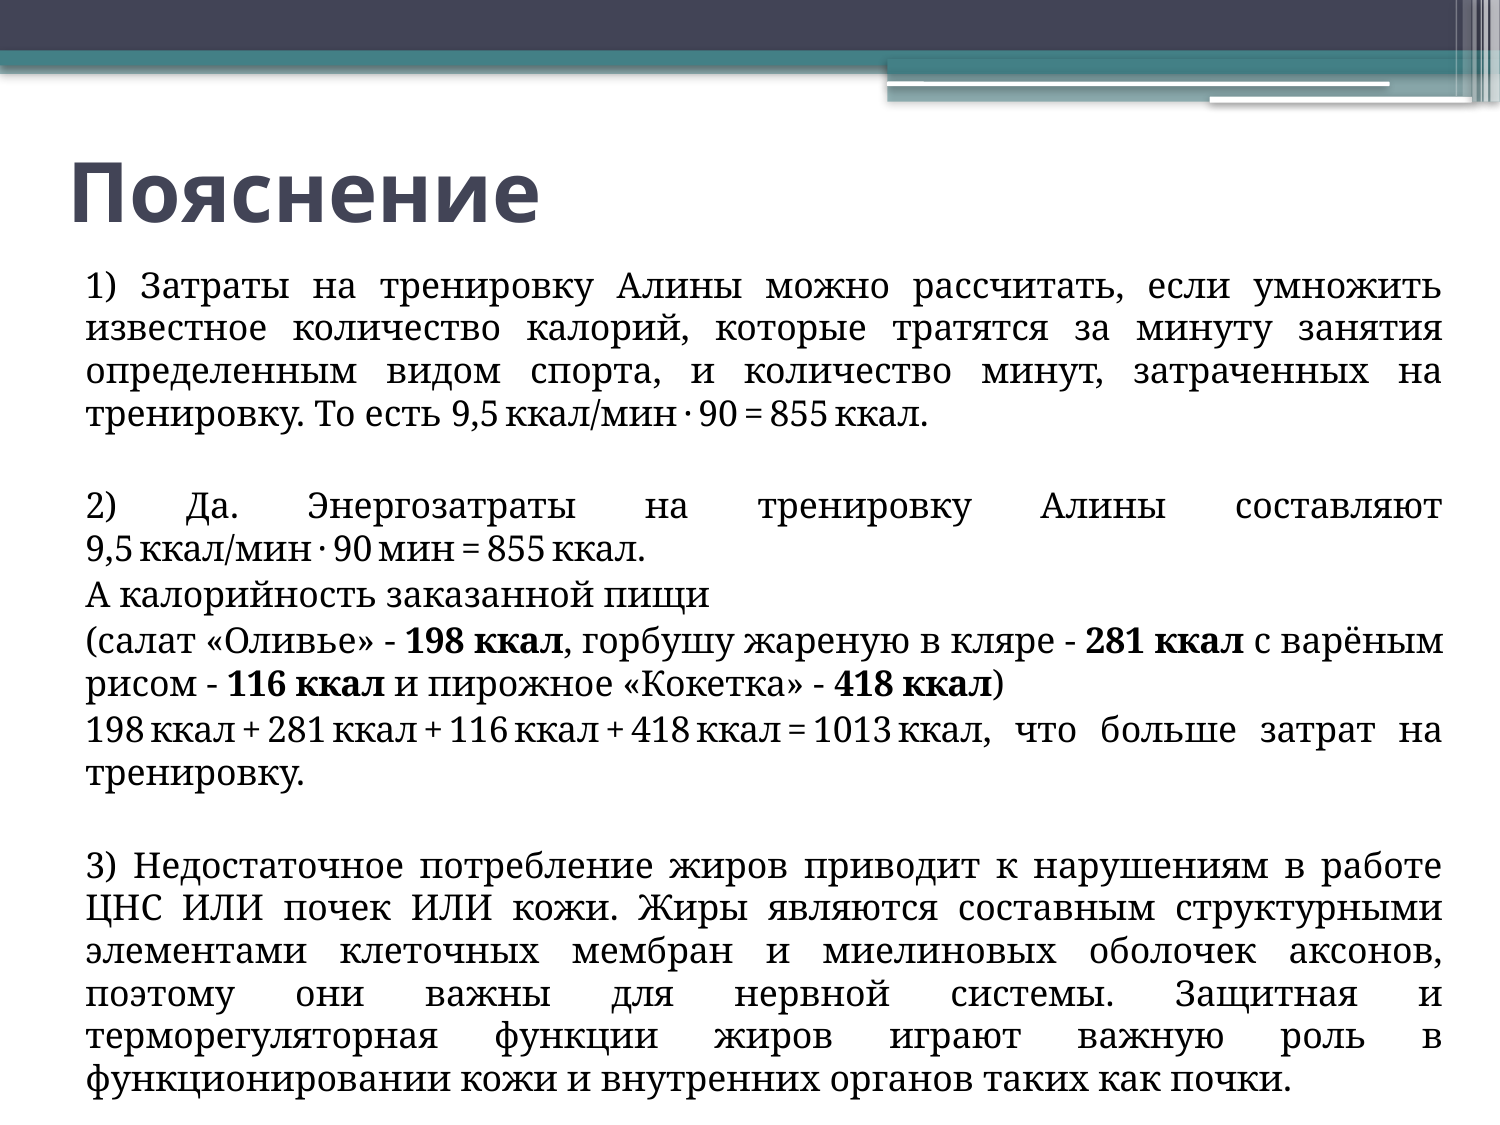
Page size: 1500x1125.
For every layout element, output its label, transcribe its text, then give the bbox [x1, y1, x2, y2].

title Пояснение [53, 101, 1404, 255]
list 1) Затраты на тренировку Алины можно рассчитать, если умножить известное количество калорий, которые тратятся за минуту занятия определенным видом спорта, и количество минут, затраченных на тренировку. То есть 9,5 ккал/мин · 90 = 855 ккал. 2) Да. Энергозатраты на тренировку Алины составляют 9,5 ккал/мин · 90 мин = 855 ккал. А калорийность заказанной пищи (салат «Оливье» - 198 ккал, горбушу жареную в кляре - 281 ккал с варёным рисом - 116 ккал и пирожное «Кокетка» - 418 ккал) 198 ккал + 281 ккал + 116 ккал + 418 ккал = 1013 ккал, что больше затрат на тренировку. 3) Недостаточное потребление жиров приводит к нарушениям в работе ЦНС ИЛИ почек ИЛИ кожи. Жиры являются составным структурными элементами клеточных мембран и миелиновых оболочек аксонов, поэтому они важны для нервной системы. Защитная и терморегуляторная функции жиров играют важную роль в функционировании кожи и внутренних органов таких как почки. [53, 255, 1459, 1106]
